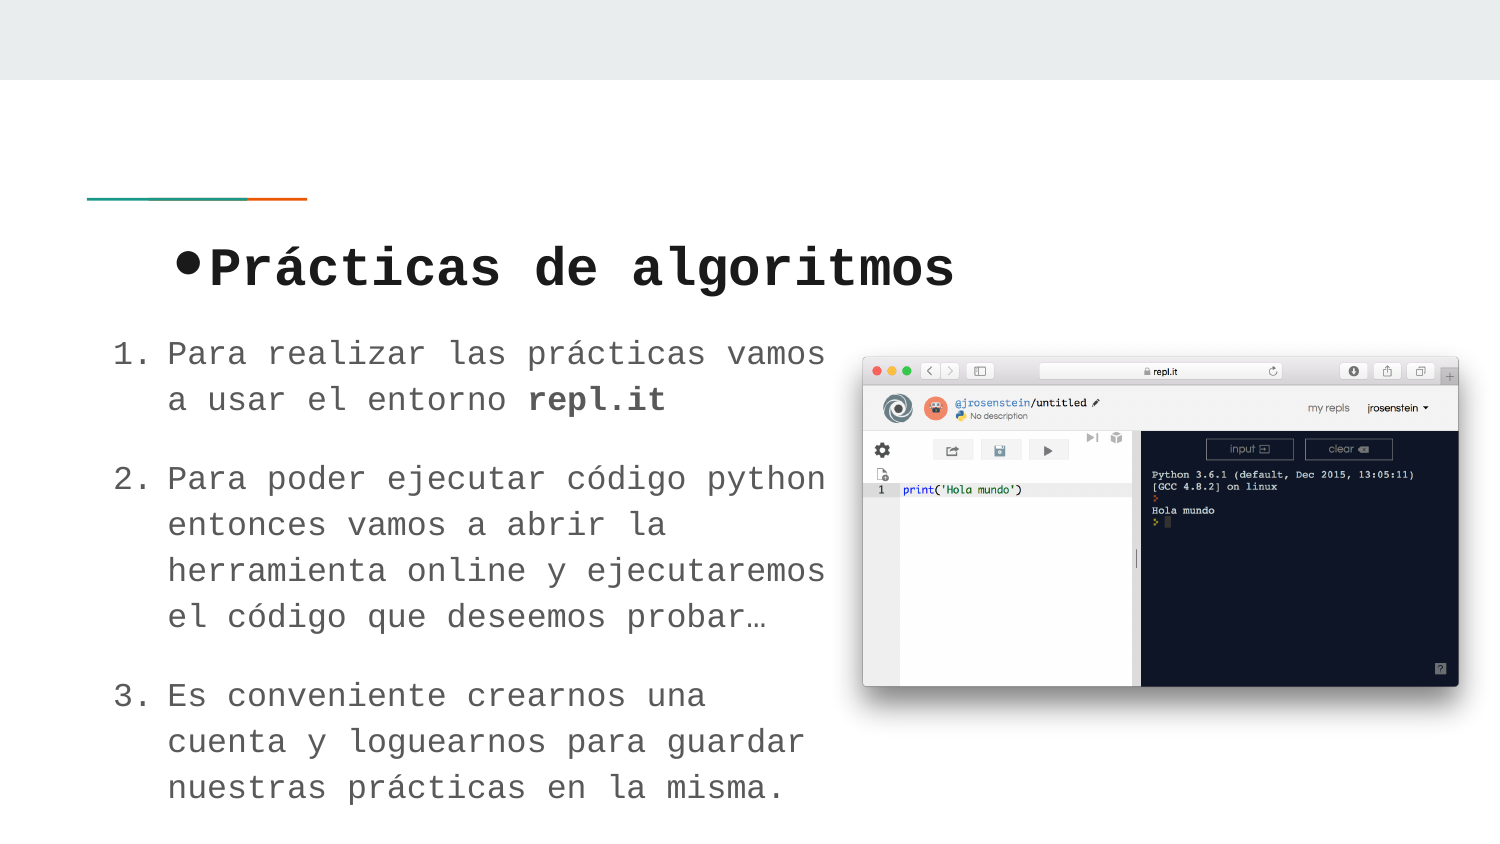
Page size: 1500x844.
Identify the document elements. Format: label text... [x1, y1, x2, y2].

title Prácticas de algoritmos [119, 216, 1381, 305]
picture [821, 332, 1500, 746]
list Para realizar las prácticas vamos a usar el entorno repl.it Para poder ejecutar código python entonces vamos a abrir la herramienta online y ejecutaremos el código que deseemos probar… Es conveniente crearnos una cuenta y loguearnos para guardar nuestras prácticas en la misma. [77, 310, 857, 819]
